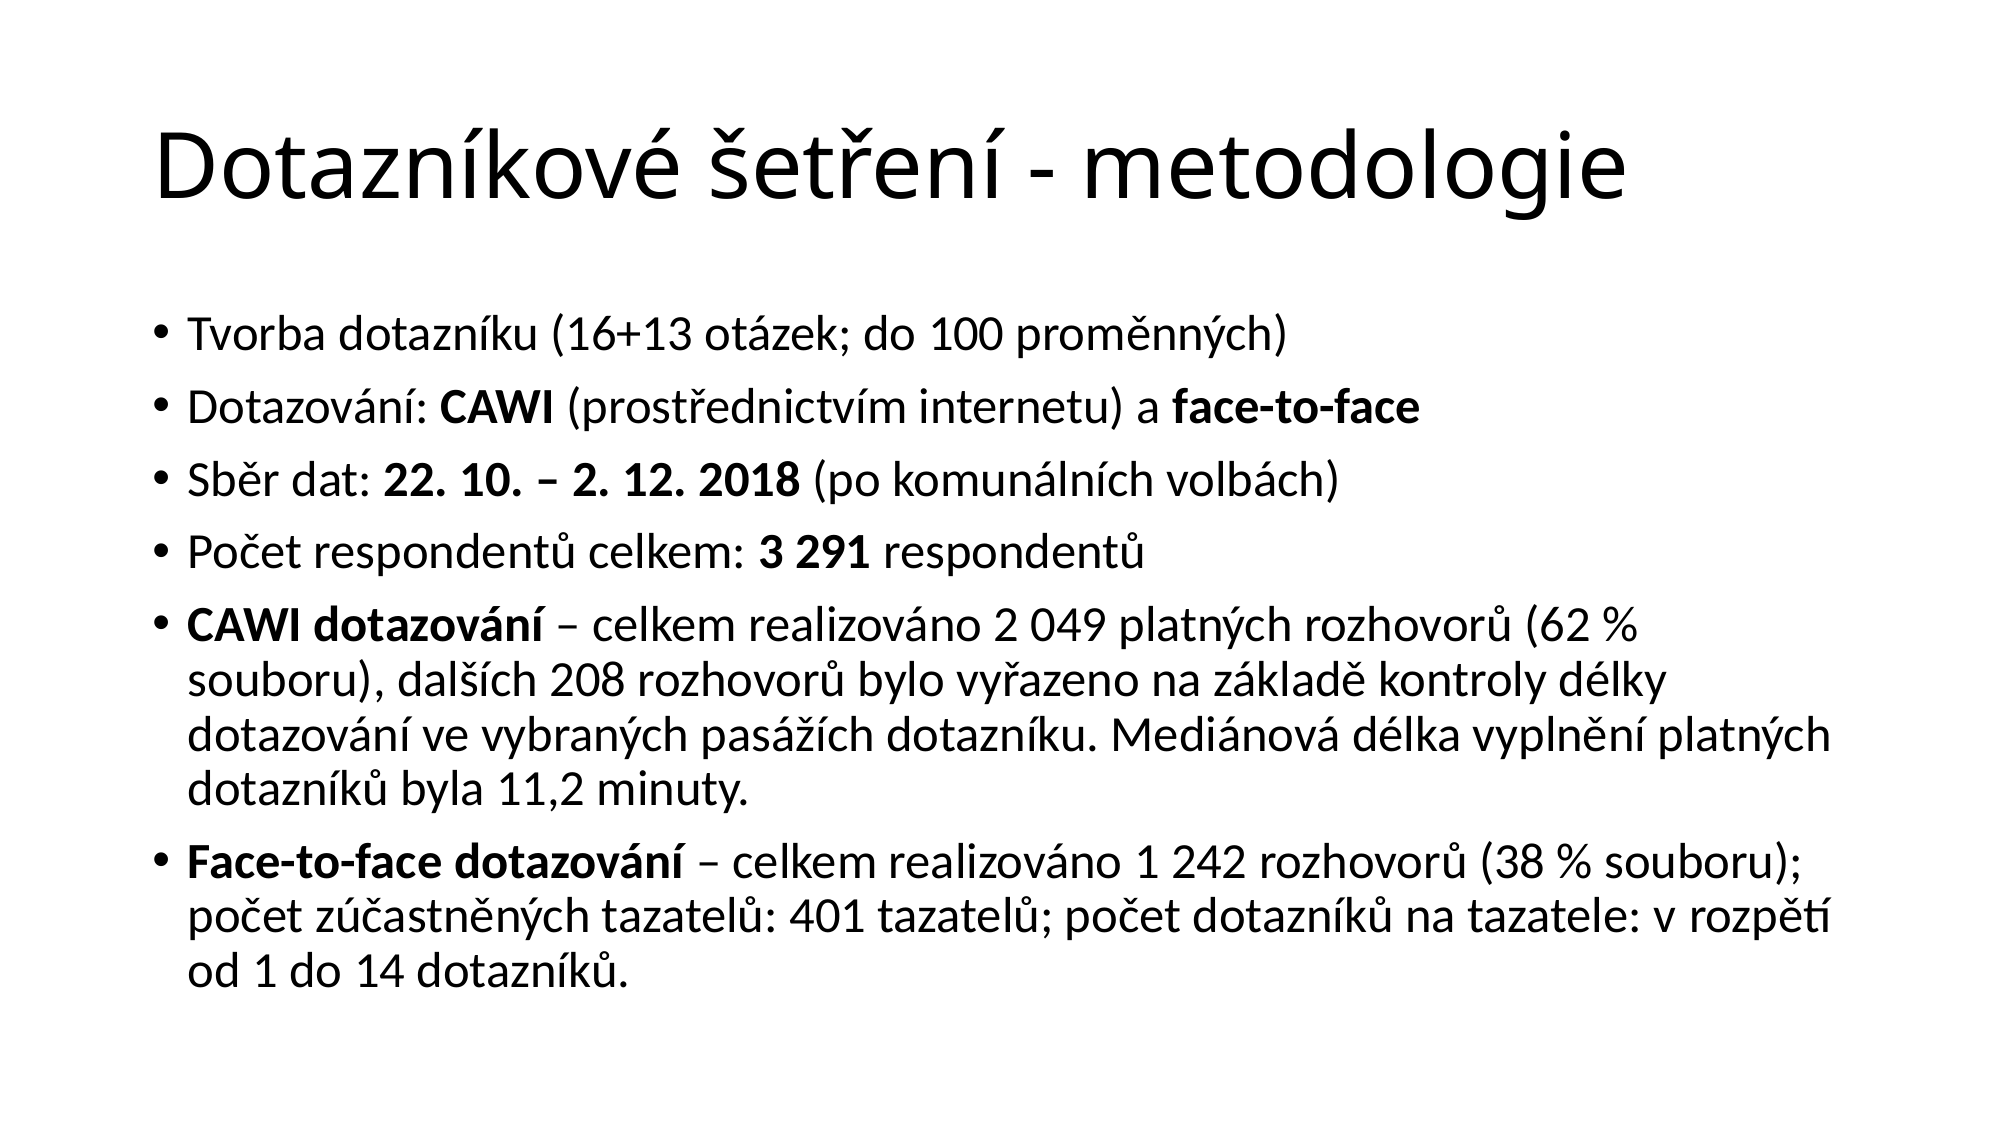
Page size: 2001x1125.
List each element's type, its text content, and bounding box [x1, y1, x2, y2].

title Dotazníkové šetření - metodologie [137, 59, 1863, 278]
list Tvorba dotazníku (16+13 otázek; do 100 proměnných) Dotazování: CAWI (prostřednictvím internetu) a face-to-face Sběr dat: 22. 10. – 2. 12. 2018 (po komunálních volbách) Počet respondentů celkem: 3 291 respondentů CAWI dotazování – celkem realizováno 2 049 platných rozhovorů (62 % souboru), dalších 208 rozhovorů bylo vyřazeno na základě kontroly délky dotazování ve vybraných pasážích dotazníku. Mediánová délka vyplnění platných dotazníků byla 11,2 minuty. Face-to-face dotazování – celkem realizováno 1 242 rozhovorů (38 % souboru); počet zúčastněných tazatelů: 401 tazatelů; počet dotazníků na tazatele: v rozpětí od 1 do 14 dotazníků. [137, 299, 1863, 1014]
